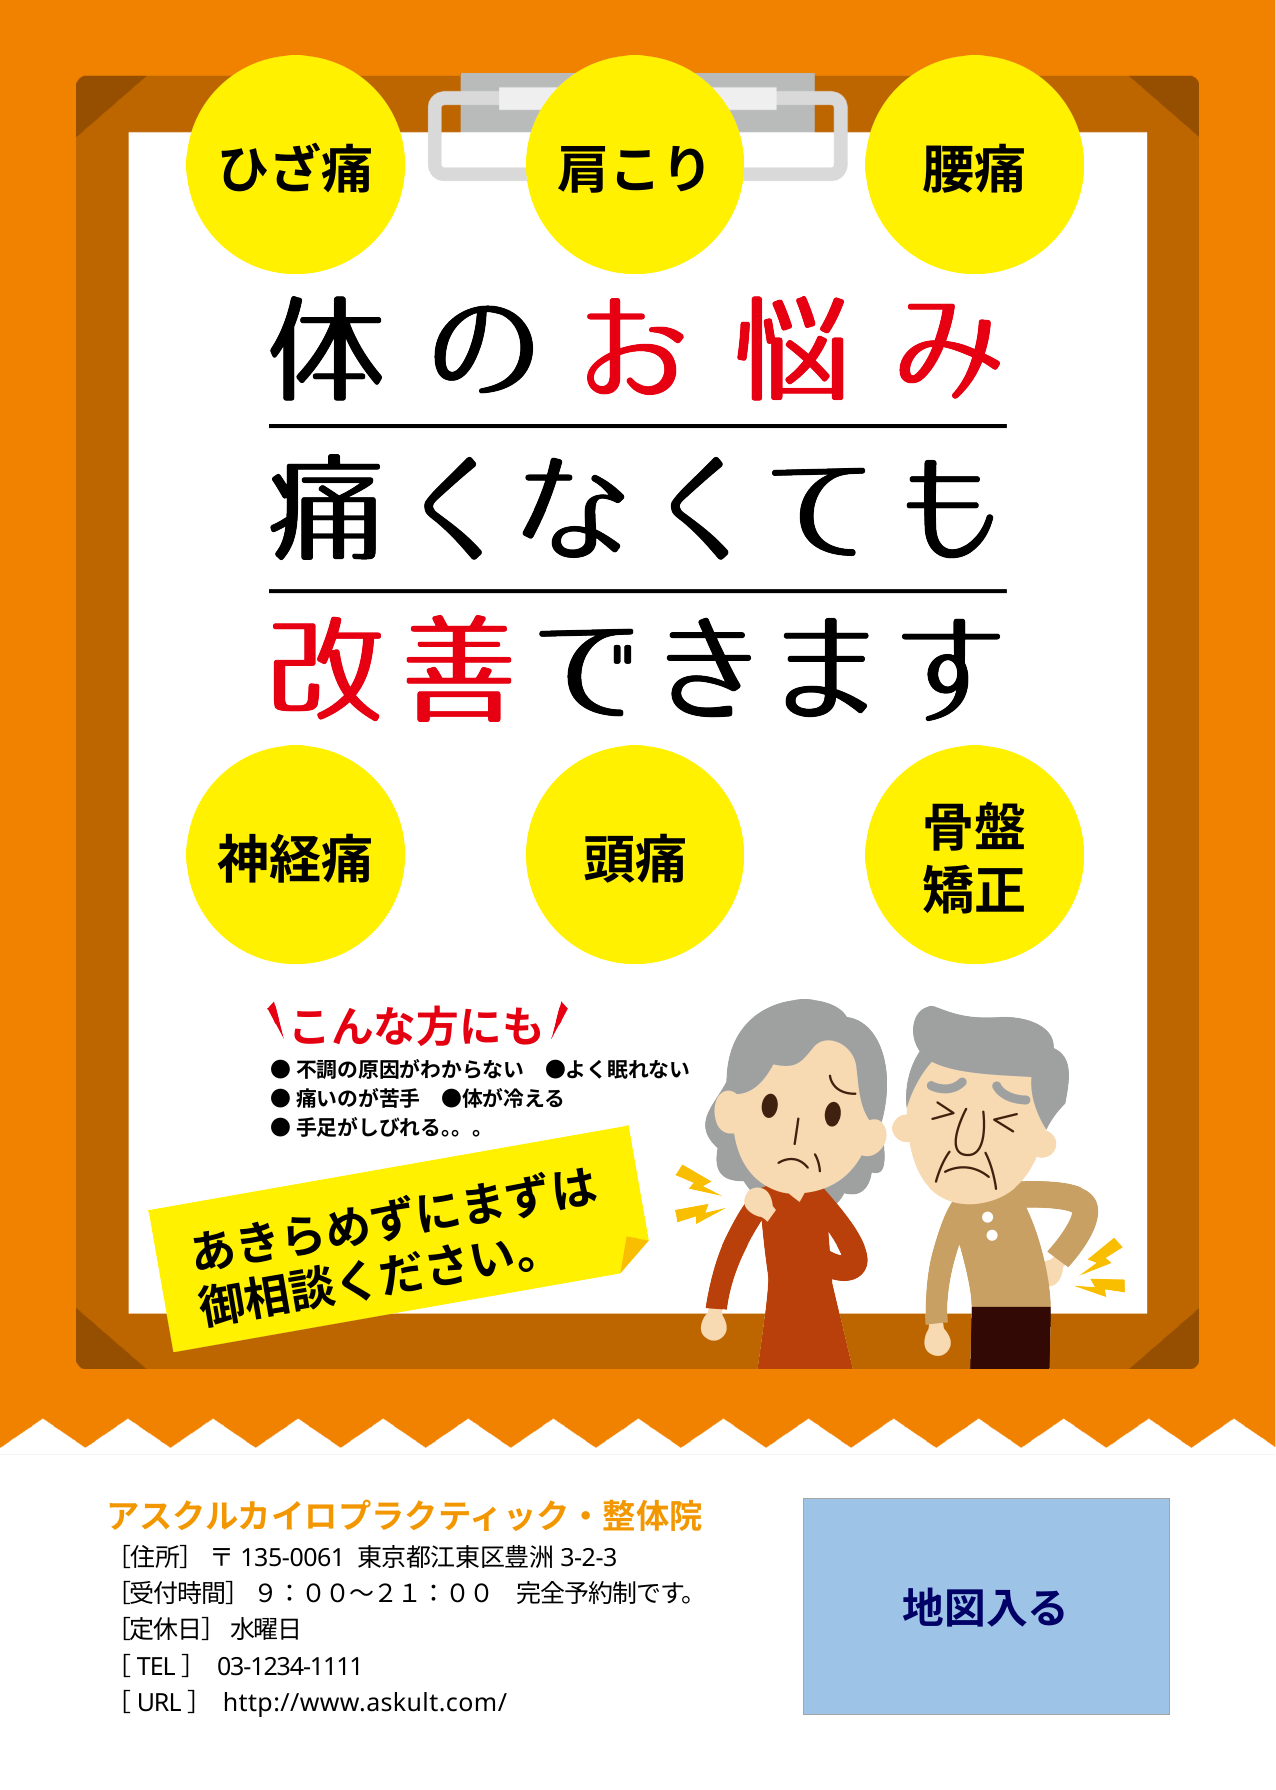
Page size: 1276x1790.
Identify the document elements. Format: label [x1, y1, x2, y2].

text_box [526, 745, 745, 964]
text_box [186, 55, 405, 274]
text_box [526, 55, 745, 274]
text_box [186, 745, 405, 964]
text_box [865, 745, 1084, 964]
text_box [148, 1125, 649, 1352]
picture [0, 0, 1276, 1790]
text_box [865, 55, 1084, 274]
